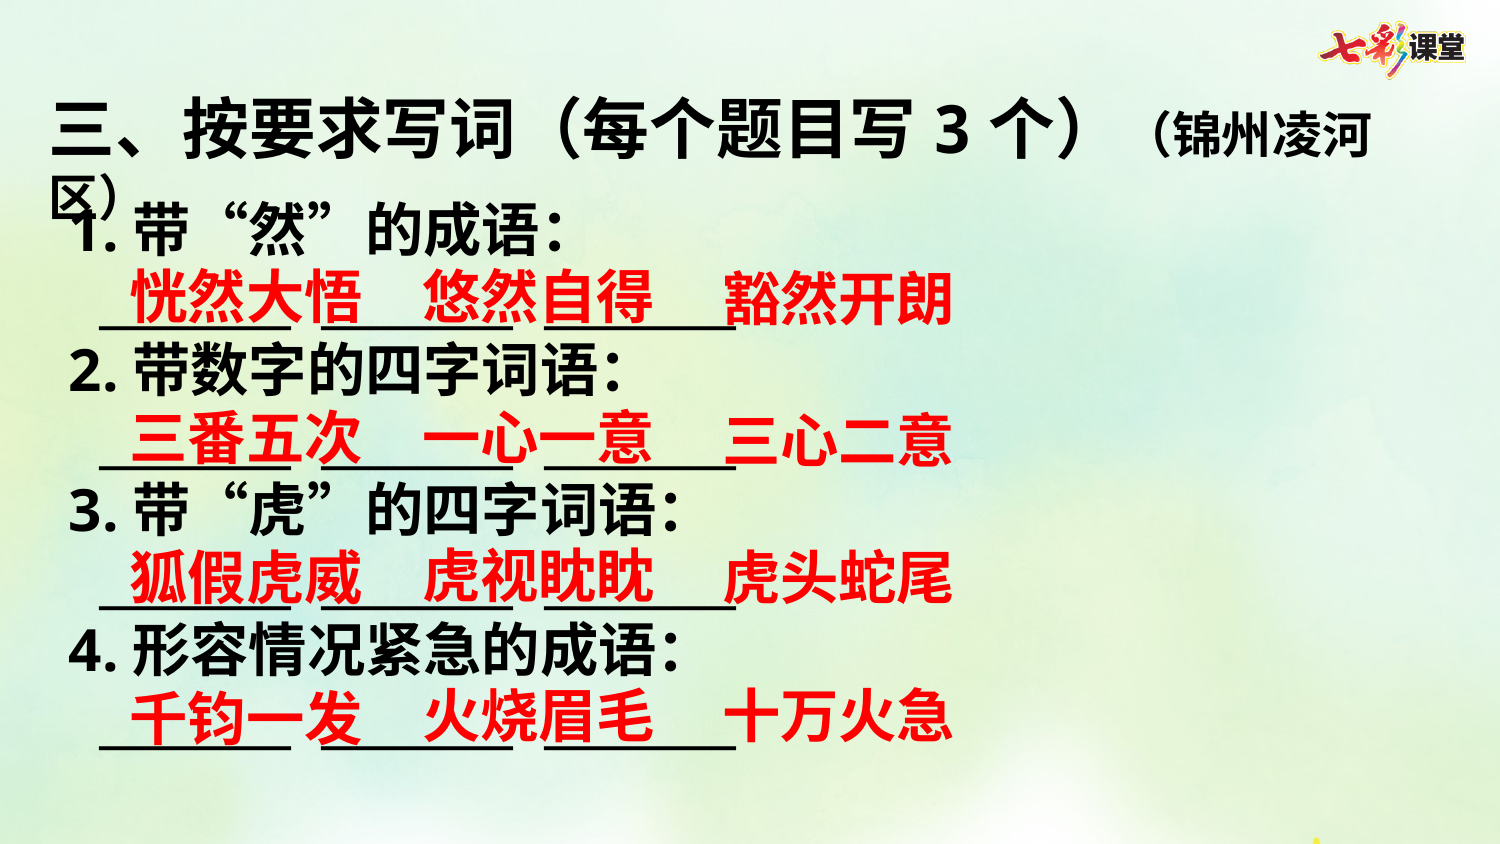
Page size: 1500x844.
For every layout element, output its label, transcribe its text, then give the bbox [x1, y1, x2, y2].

text_box 三番五次 [114, 393, 402, 479]
text_box 一心一意 [407, 393, 677, 479]
text_box 狐假虎威 [114, 533, 397, 619]
text_box 1.带“然”的成语： ________ ________ ________ 2.带数字的四字词语： ________ ________ ________ 3.带“虎”的四字词语： ________ ________ ________ 4.形容情况紧急的成语： ________ ________ ________ [54, 185, 1471, 761]
picture [0, 0, 1500, 844]
text_box 虎头蛇尾 [707, 533, 1004, 619]
text_box 三、按要求写词（每个题目写3个）（锦州凌河区） [34, 79, 1459, 234]
text_box 豁然开朗 [707, 254, 991, 340]
text_box 虎视眈眈 [407, 531, 690, 617]
text_box 千钧一发 [114, 674, 436, 760]
text_box 火烧眉毛 [407, 671, 707, 757]
text_box 恍然大悟 [114, 253, 395, 338]
text_box 十万火急 [707, 671, 1029, 757]
text_box 三心二意 [707, 396, 1011, 482]
text_box 悠然自得 [407, 253, 733, 338]
